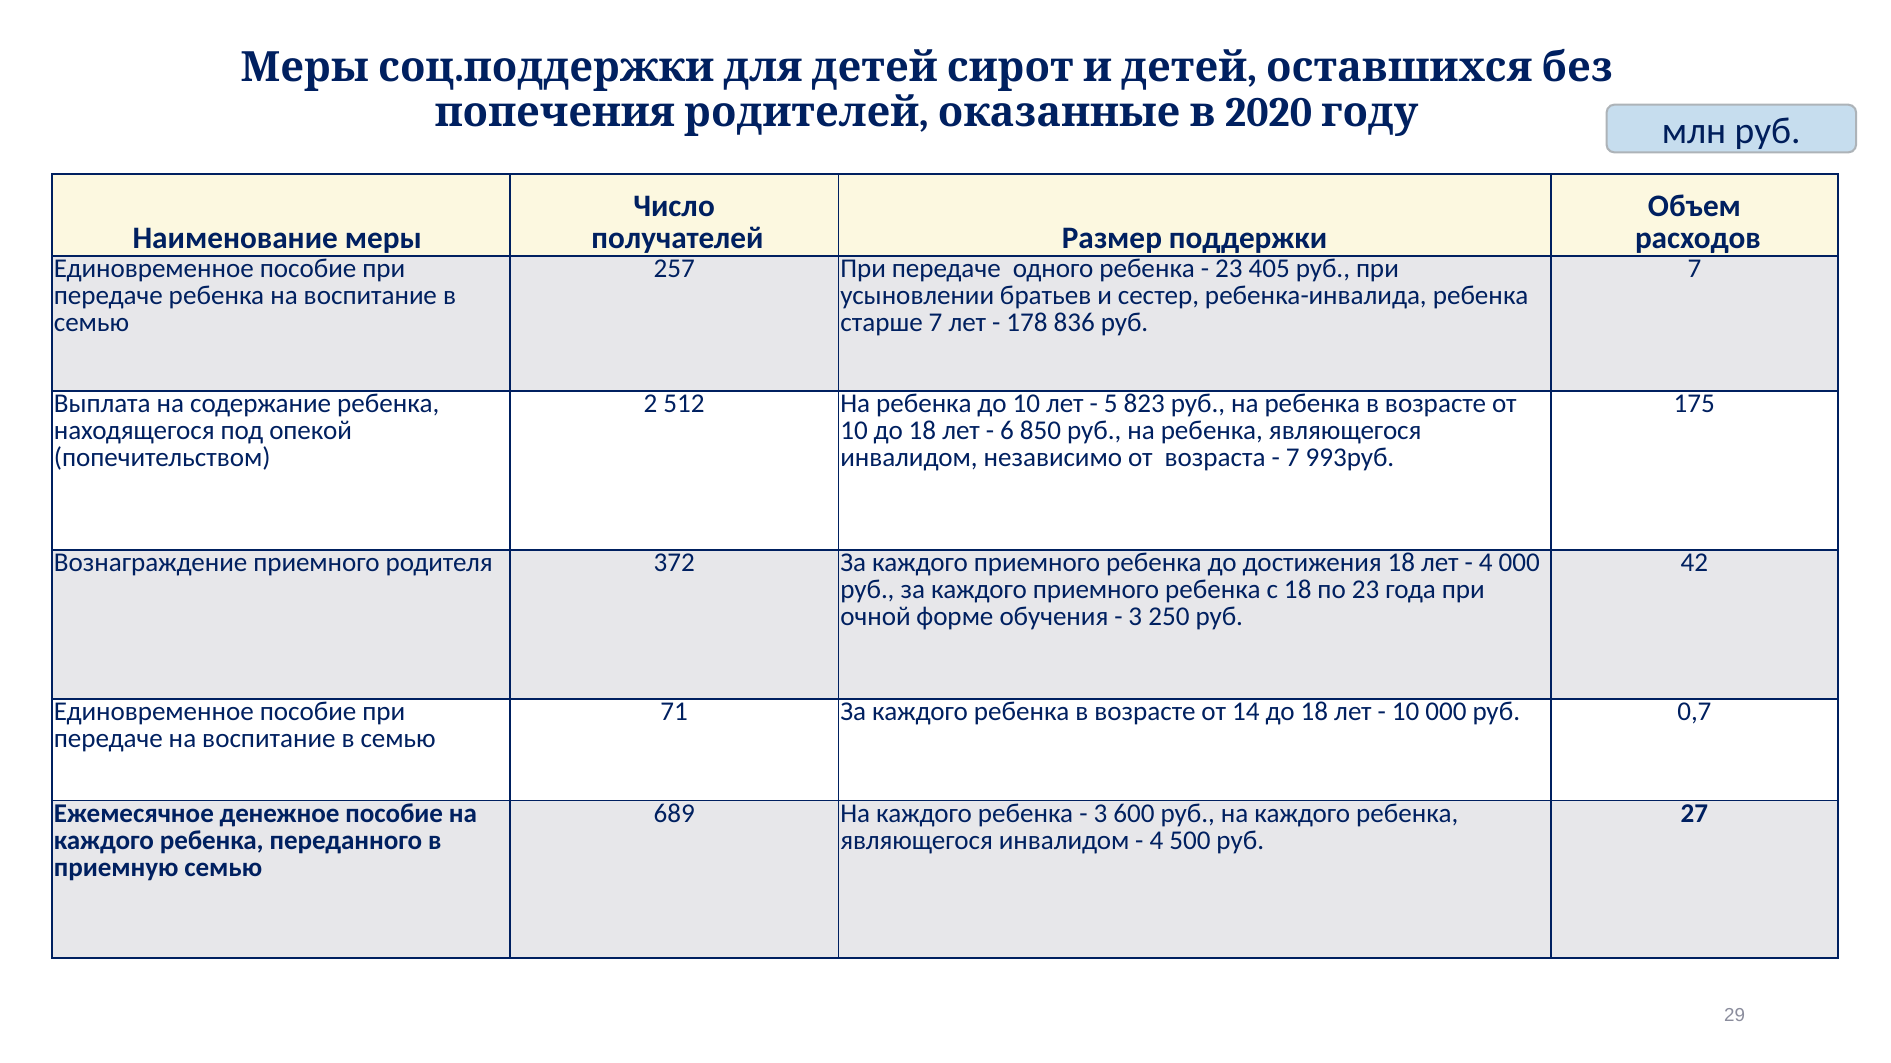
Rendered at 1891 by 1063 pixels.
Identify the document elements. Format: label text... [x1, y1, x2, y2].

table_cell За каждого приемного ребенка до достижения 18 лет - 4 000 руб., за каждого приемного ребенка с 18 по 23 года при очной форме обучения - 3 250 руб. [839, 551, 1550, 698]
table_cell На каждого ребенка - 3 600 руб., на каждого ребенка, являющегося инвалидом - 4 500 руб. [839, 801, 1550, 957]
table_cell Вознаграждение приемного родителя [53, 551, 509, 698]
table_cell 257 [511, 257, 838, 390]
table_cell 175 [1552, 392, 1837, 549]
table_cell Ежемесячное денежное пособие на каждого ребенка, переданного в приемную семью [53, 801, 509, 957]
table_cell 689 [511, 801, 838, 957]
table_cell При передаче одного ребенка - 23 405 руб., при усыновлении братьев и сестер, ребенка-инвалида, ребенка старше 7 лет - 178 836 руб. [839, 257, 1550, 390]
table_header Число получателей [511, 175, 838, 255]
text_box млн руб. [1605, 103, 1858, 154]
slide_number 29 [1334, 985, 1761, 1042]
table_cell 0,7 [1552, 700, 1837, 800]
table_cell Единовременное пособие при передаче ребенка на воспитание в семью [53, 257, 509, 390]
table_cell Выплата на содержание ребенка, находящегося под опекой (попечительством) [53, 392, 509, 549]
table_header Размер поддержки [839, 175, 1550, 255]
table_header Объем расходов [1552, 175, 1837, 255]
table_cell 7 [1552, 257, 1837, 390]
table_cell За каждого ребенка в возрасте от 14 до 18 лет - 10 000 руб. [839, 700, 1550, 800]
table_cell На ребенка до 10 лет - 5 823 руб., на ребенка в возрасте от 10 до 18 лет - 6 850 руб., на ребенка, являющегося инвалидом, независимо от возраста - 7 993руб. [839, 392, 1550, 549]
title Меры соц.поддержки для детей сирот и детей, оставшихся без попечения родителей, оказанные в 2020 году [111, 0, 1742, 136]
table_cell 27 [1552, 801, 1837, 957]
table_cell 372 [511, 551, 838, 698]
table_cell Единовременное пособие при передаче на воспитание в семью [53, 700, 509, 800]
table_cell 42 [1552, 551, 1837, 698]
table_cell 71 [511, 700, 838, 800]
table_header Наименование меры [53, 175, 509, 255]
table_cell 2 512 [511, 392, 838, 549]
